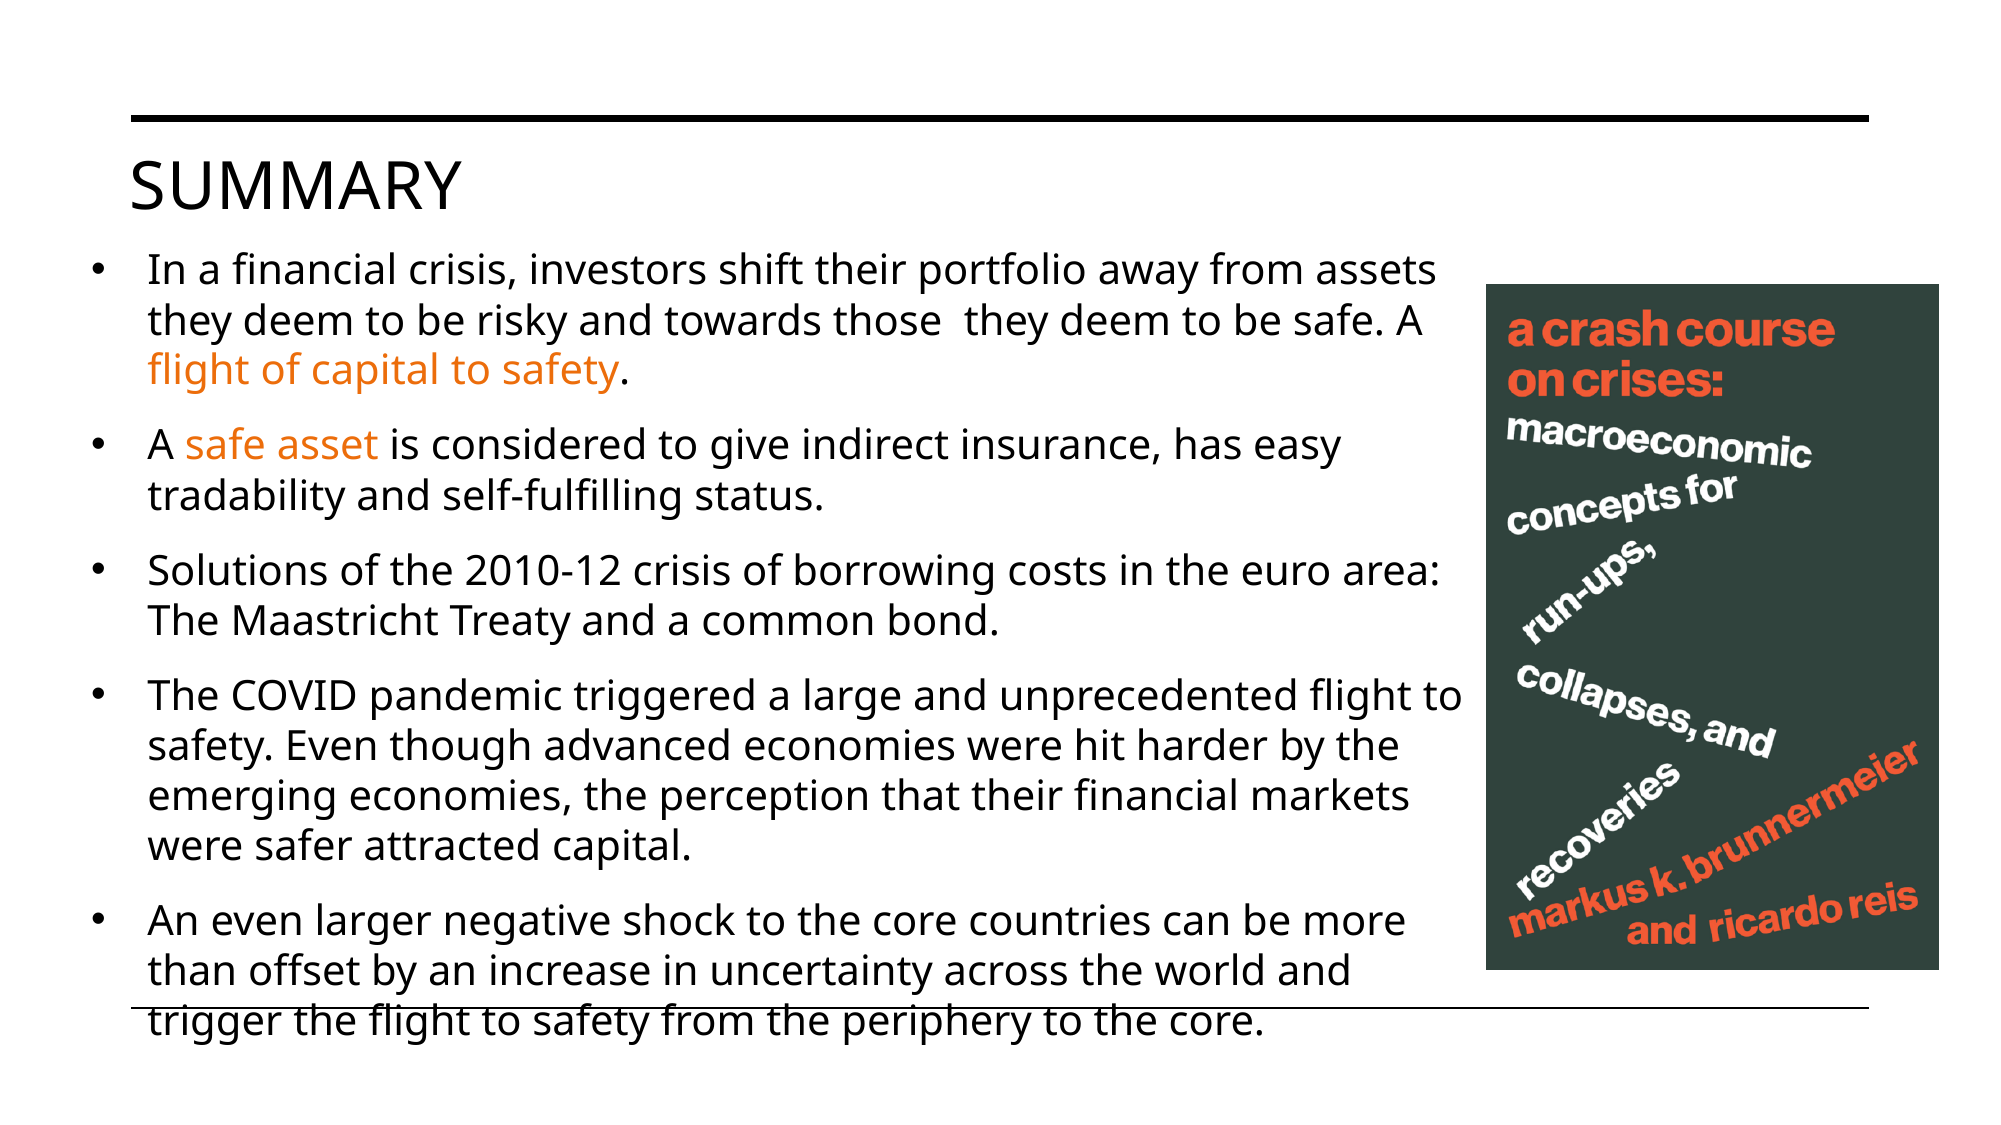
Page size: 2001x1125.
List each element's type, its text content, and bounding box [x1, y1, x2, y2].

list In a financial crisis, investors shift their portfolio away from assets they deem to be risky and towards those they deem to be safe. A flight of capital to safety. A safe asset is considered to give indirect insurance, has easy tradability and self-fulfilling status. Solutions of the 2010-12 crisis of borrowing costs in the euro area: The Maastricht Treaty and a common bond. The COVID pandemic triggered a large and unprecedented flight to safety. Even though advanced economies were hit harder by the emerging economies, the perception that their financial markets were safer attracted capital. An even larger negative shock to the core countries can be more than offset by an increase in uncertainty across the world and trigger the flight to safety from the periphery to the core. [75, 235, 1486, 1016]
title Summary [114, 135, 944, 235]
picture [1485, 284, 1939, 970]
